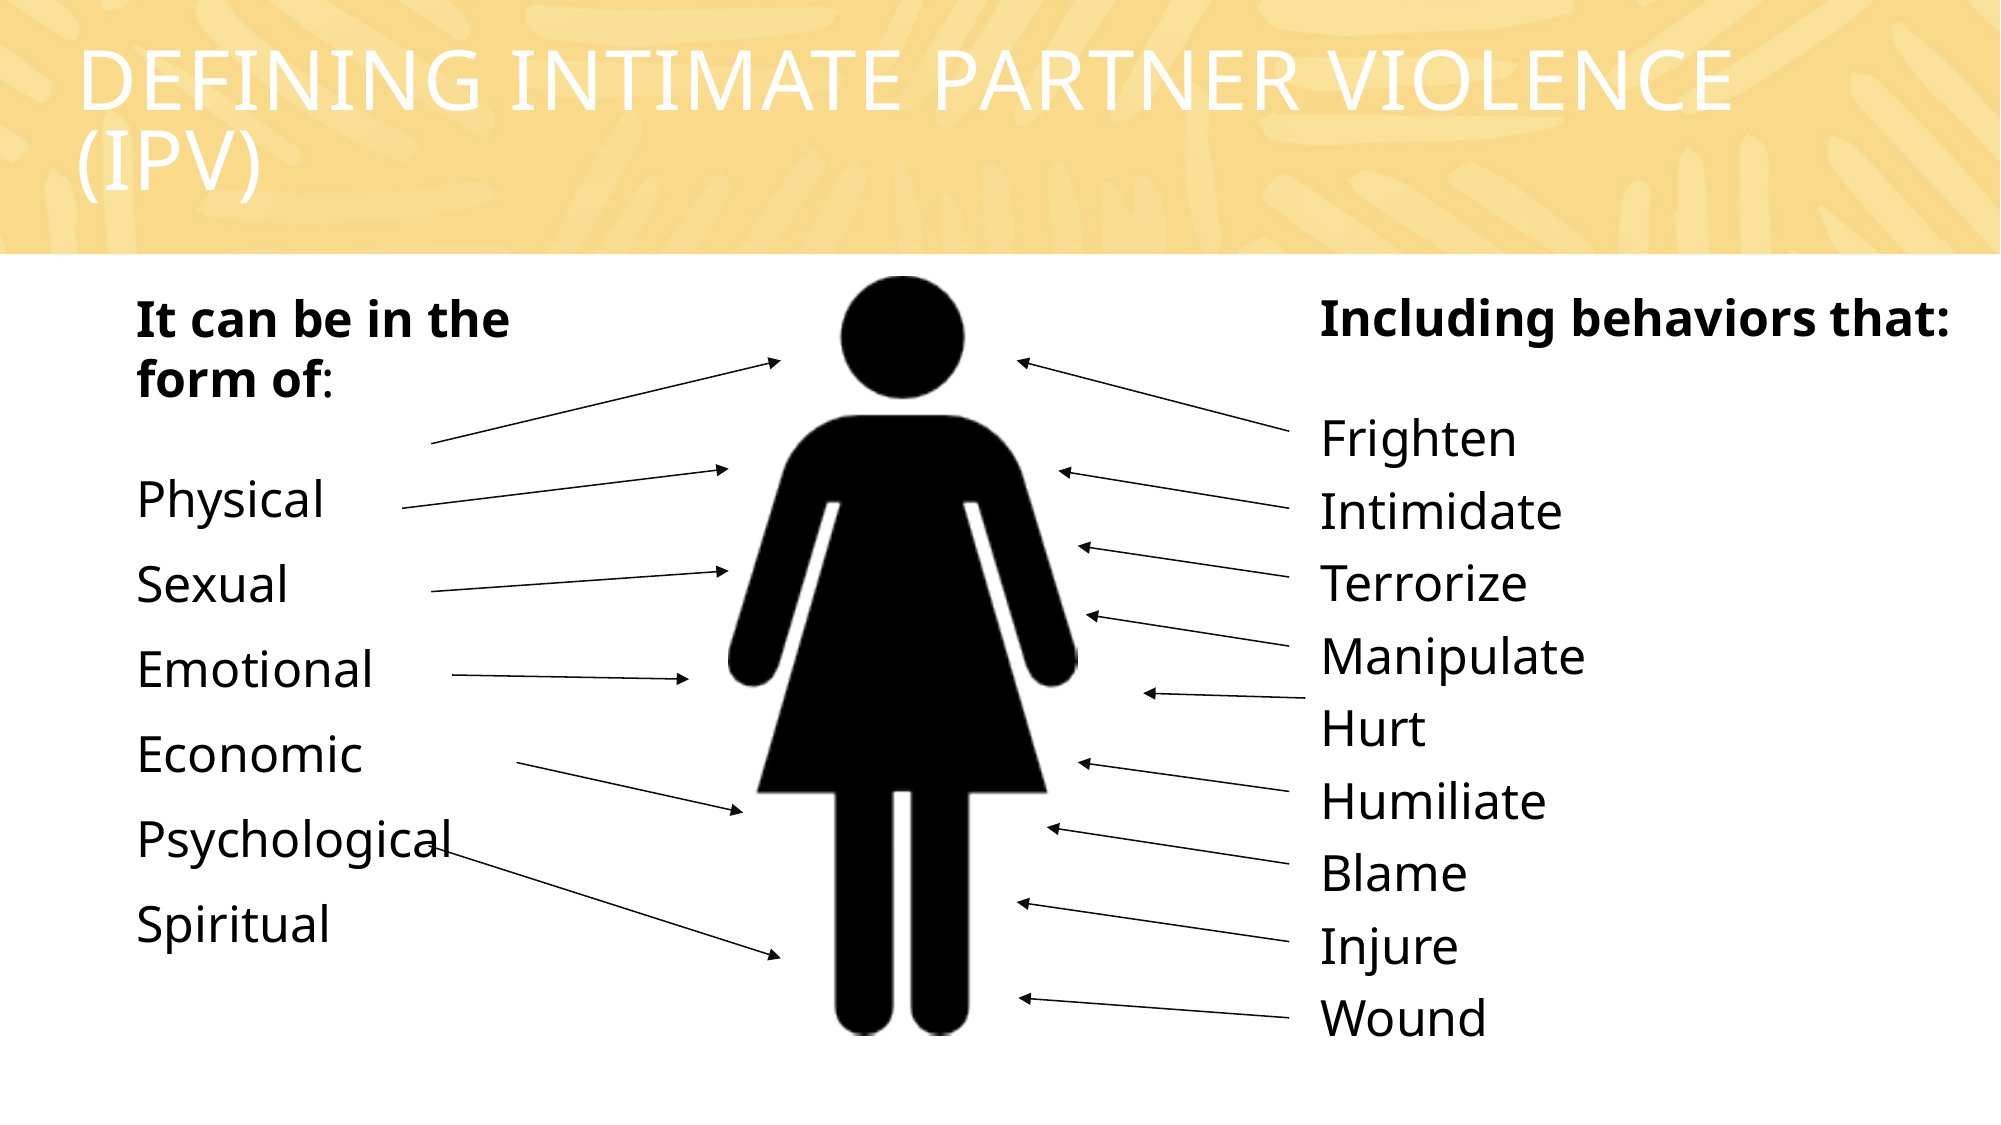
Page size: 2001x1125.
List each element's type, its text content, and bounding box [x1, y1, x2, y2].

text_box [430, 360, 782, 444]
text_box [516, 762, 744, 813]
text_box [1077, 761, 1290, 792]
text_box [1058, 470, 1290, 509]
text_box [1016, 360, 1290, 432]
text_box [430, 570, 729, 592]
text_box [401, 468, 729, 509]
title Defining intimate partner violence (Ipv) [61, 33, 1938, 220]
text_box It can be in the form of: Physical Sexual Emotional Economic Psychological Spiritual [121, 279, 644, 1125]
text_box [1077, 545, 1290, 578]
text_box Including behaviors that: Frighten Intimidate Terrorize Manipulate Hurt Humiliate Blame Injure Wound [1305, 279, 2000, 1117]
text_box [1085, 614, 1290, 647]
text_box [1142, 692, 1306, 703]
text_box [1046, 826, 1290, 865]
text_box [1016, 901, 1290, 942]
picture [0, 0, 2000, 1125]
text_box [428, 845, 782, 959]
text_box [1018, 997, 1290, 1019]
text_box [451, 674, 690, 680]
